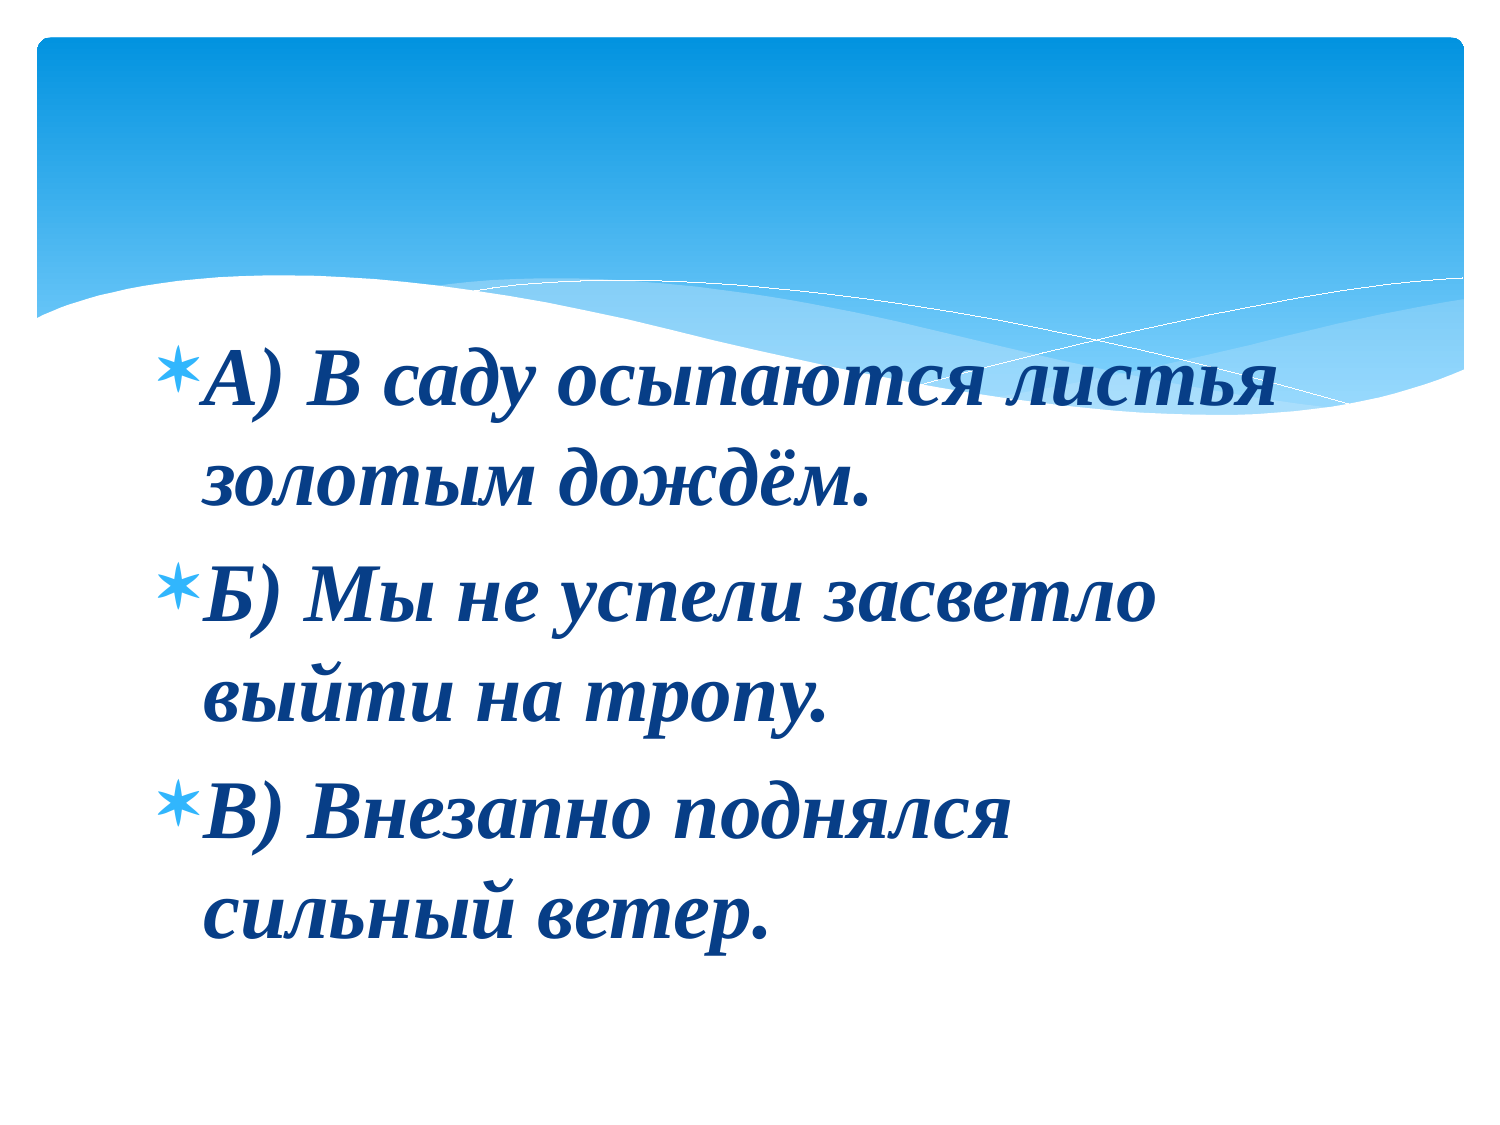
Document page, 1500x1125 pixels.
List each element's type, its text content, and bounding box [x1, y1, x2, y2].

list А) В саду осыпаются листья золотым дождём. Б) Мы не успели засветло выйти на тропу. В) Внезапно поднялся сильный ветер. [143, 314, 1359, 1005]
